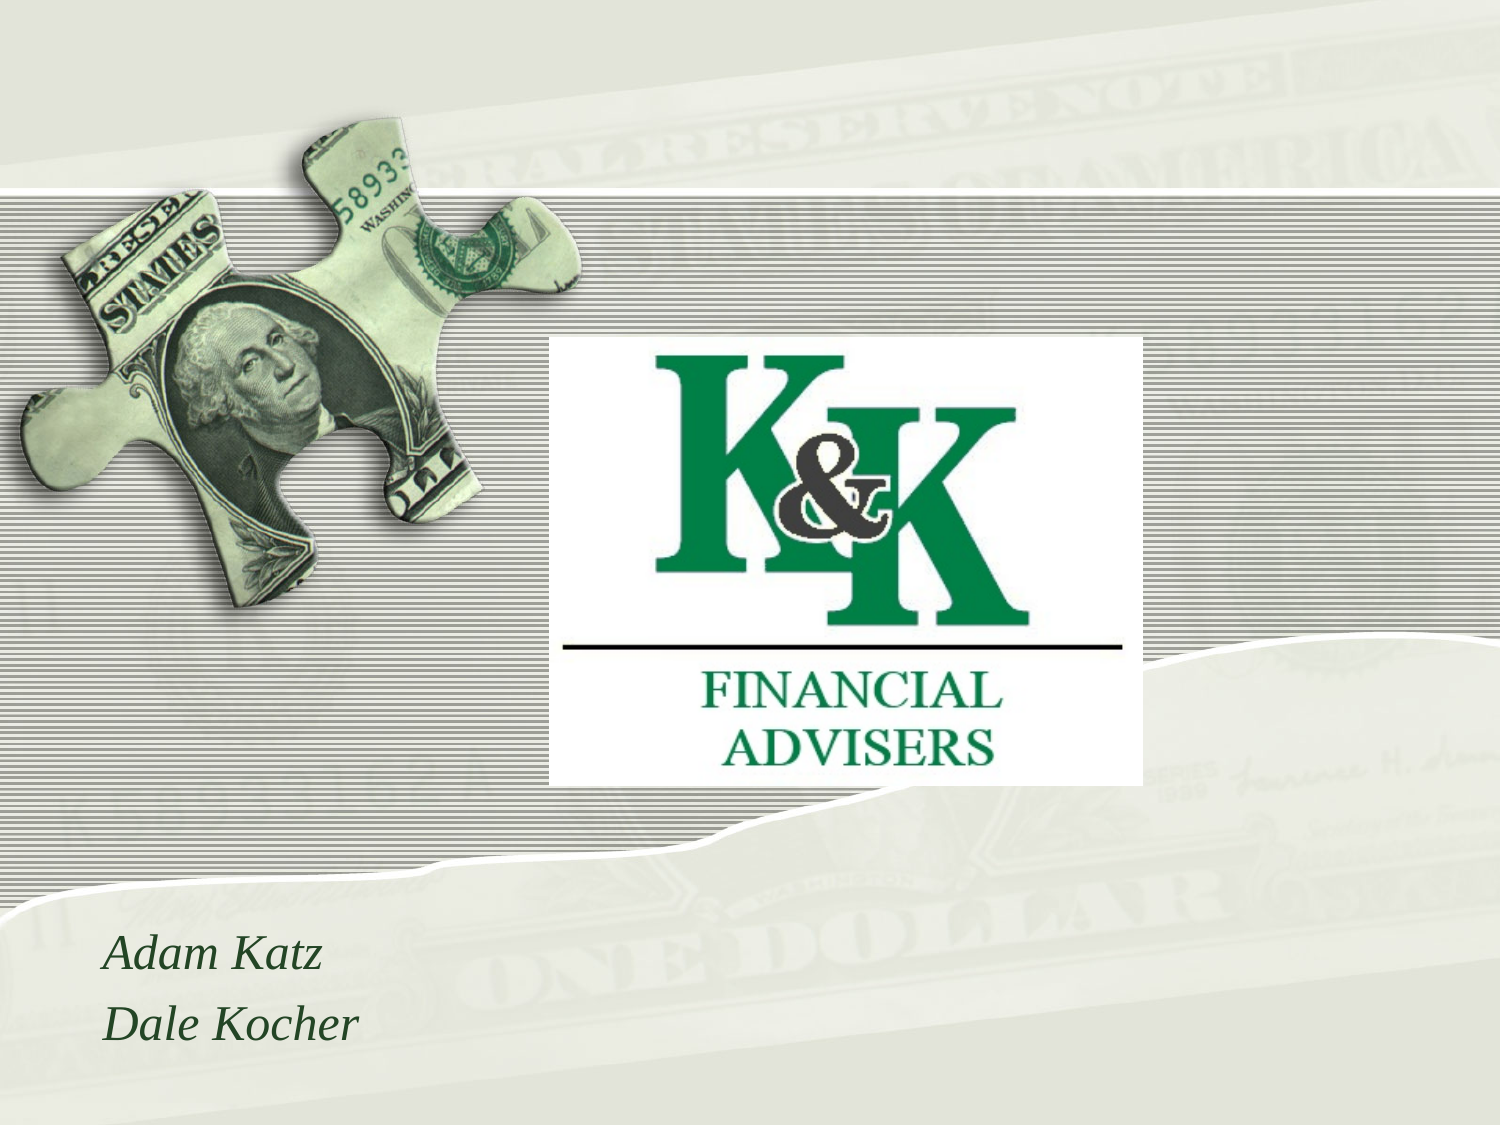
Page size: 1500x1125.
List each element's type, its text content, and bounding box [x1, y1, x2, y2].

subtitle Adam Katz Dale Kocher [87, 912, 1088, 1076]
picture [0, 0, 1500, 1125]
